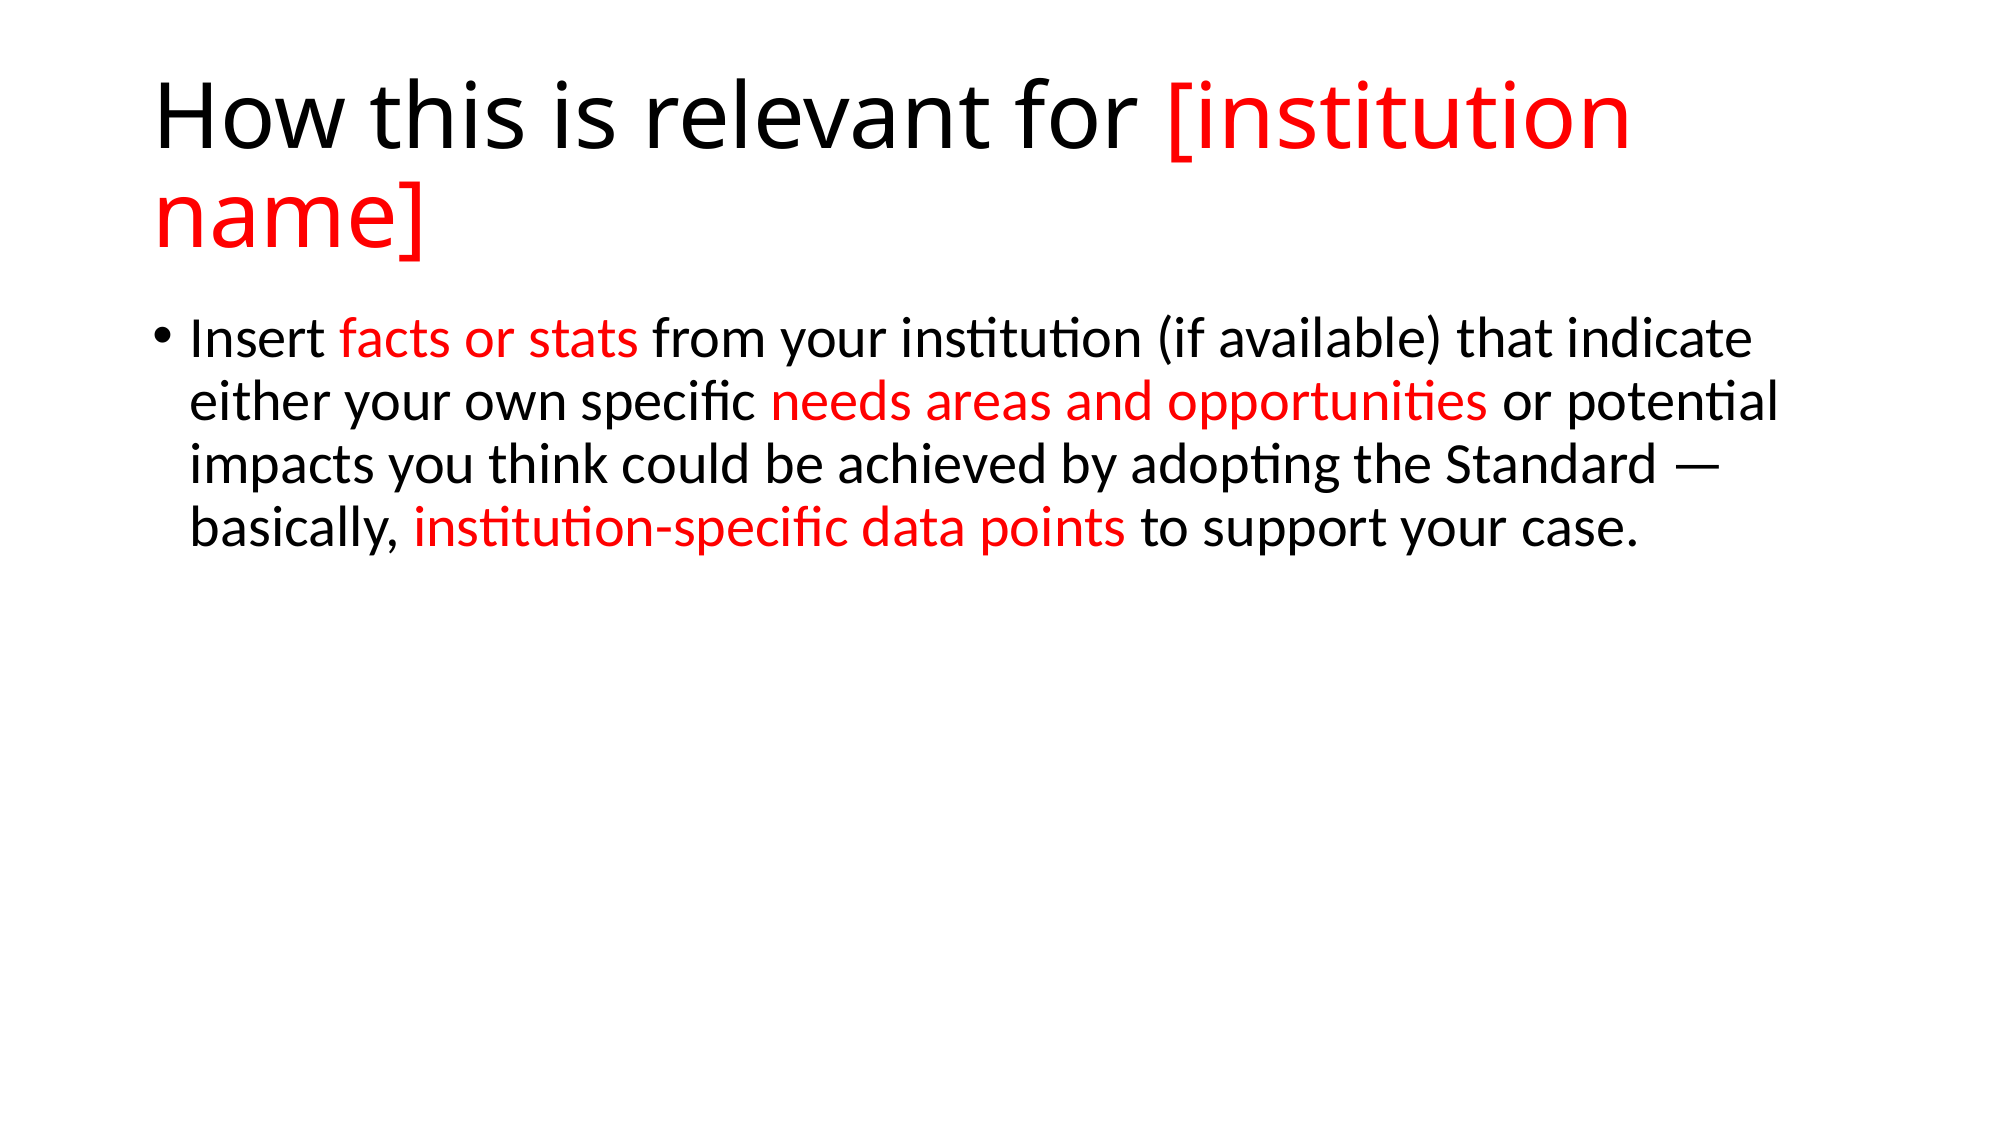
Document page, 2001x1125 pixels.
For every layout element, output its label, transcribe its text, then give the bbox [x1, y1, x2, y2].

list Insert facts or stats from your institution (if available) that indicate either your own specific needs areas and opportunities or potential impacts you think could be achieved by adopting the Standard — basically, institution-specific data points to support your case. [137, 299, 1863, 1014]
title How this is relevant for [institution name] [137, 59, 1863, 278]
